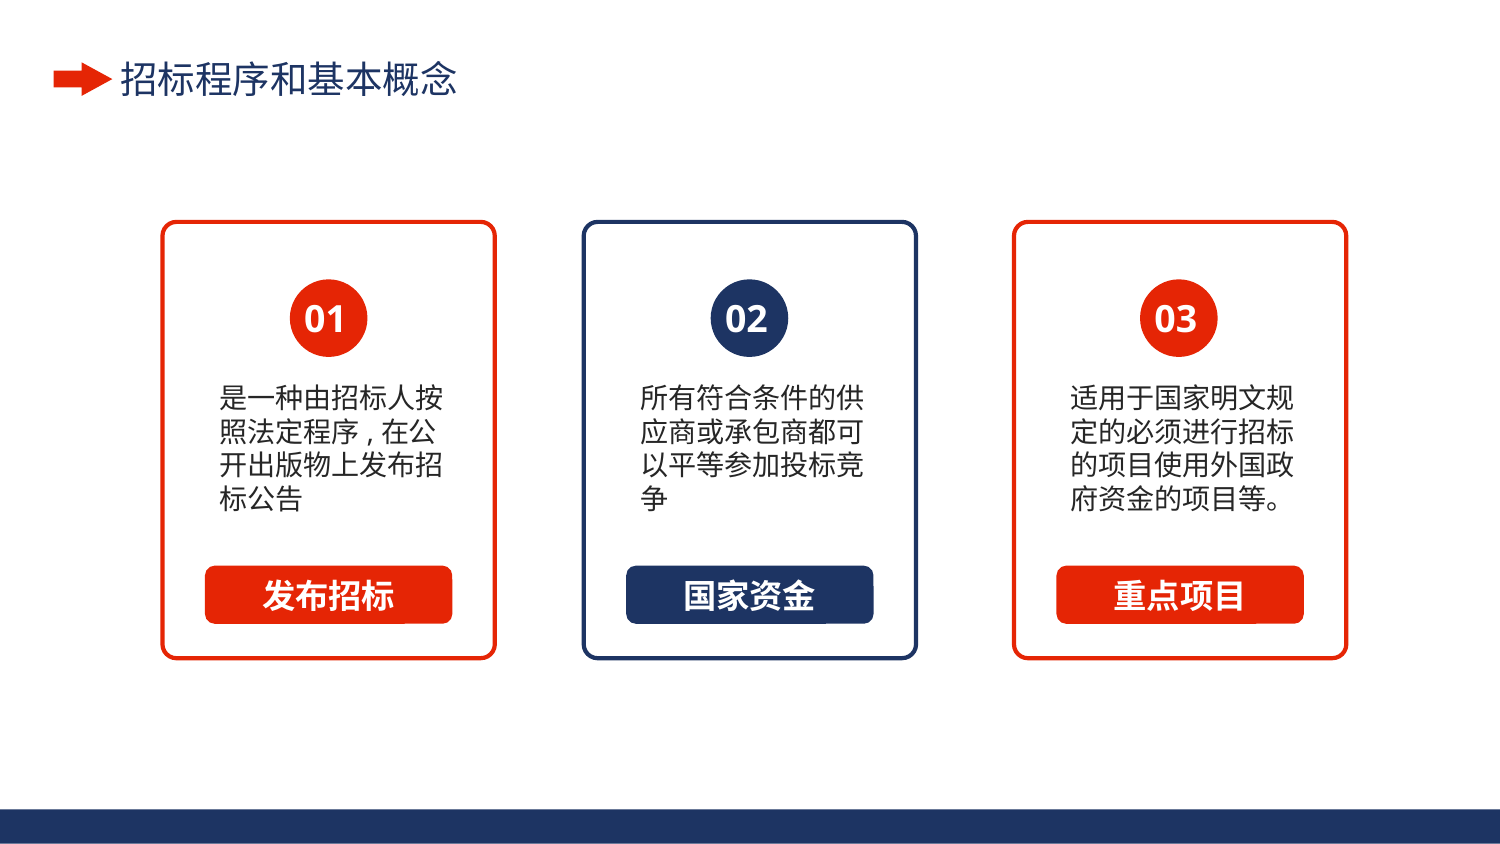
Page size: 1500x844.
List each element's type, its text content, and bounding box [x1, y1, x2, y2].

text_box [1013, 221, 1347, 659]
text_box [583, 221, 917, 659]
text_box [205, 279, 471, 519]
text_box 发布招标 [204, 565, 453, 624]
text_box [1055, 279, 1321, 519]
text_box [625, 279, 892, 519]
text_box 国家资金 [626, 565, 874, 624]
text_box 重点项目 [1056, 565, 1304, 624]
text_box [162, 221, 495, 659]
